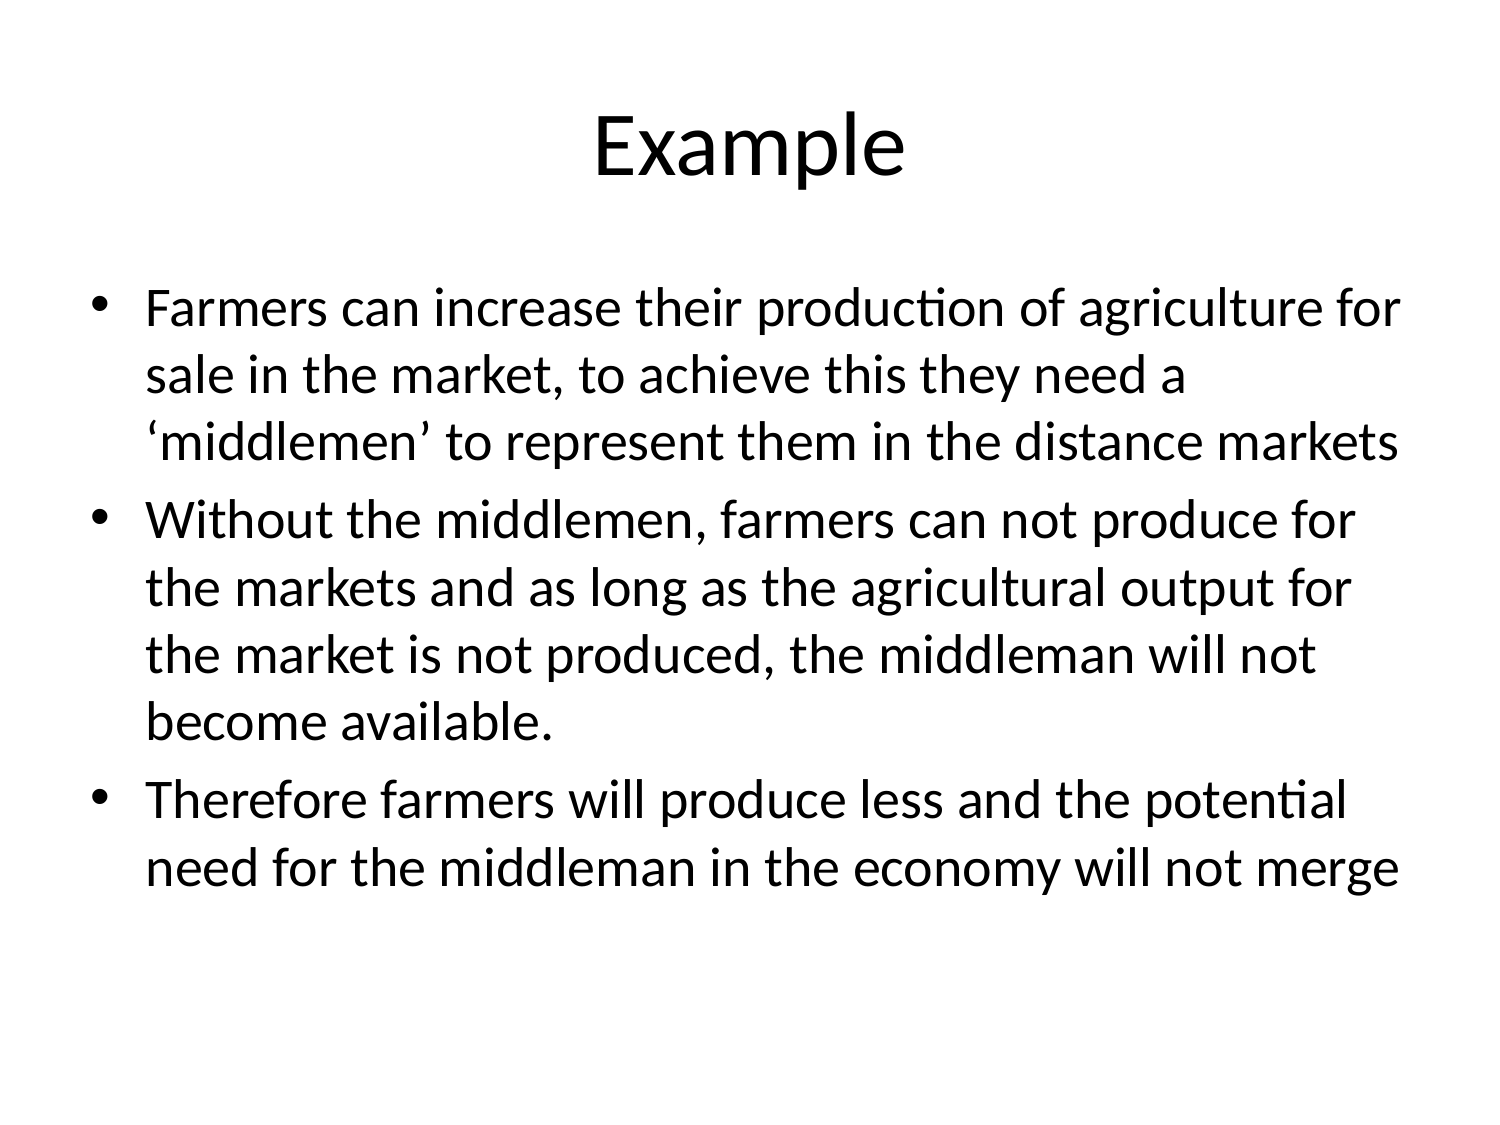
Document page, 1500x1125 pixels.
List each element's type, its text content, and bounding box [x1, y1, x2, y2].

title Example [75, 45, 1425, 233]
list Farmers can increase their production of agriculture for sale in the market, to achieve this they need a ‘middlemen’ to represent them in the distance markets Without the middlemen, farmers can not produce for the markets and as long as the agricultural output for the market is not produced, the middleman will not become available. Therefore farmers will produce less and the potential need for the middleman in the economy will not merge [75, 262, 1425, 1005]
